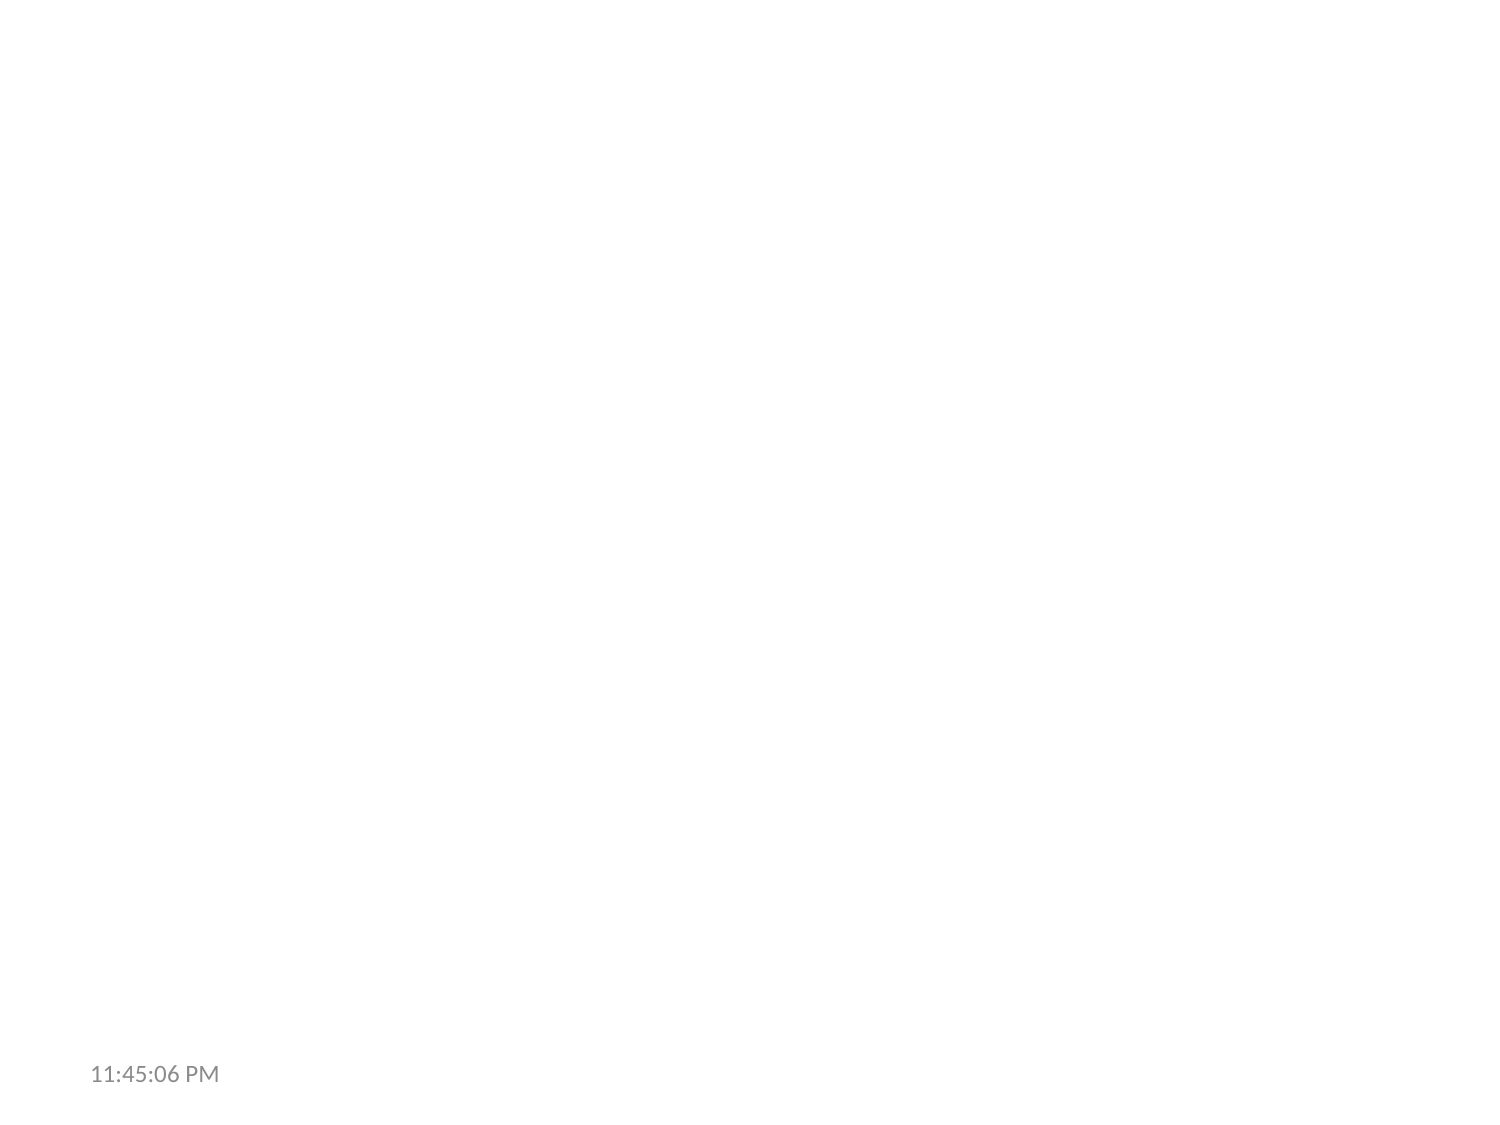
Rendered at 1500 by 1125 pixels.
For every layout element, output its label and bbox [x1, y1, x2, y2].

slide_number [75, 1042, 425, 1103]
